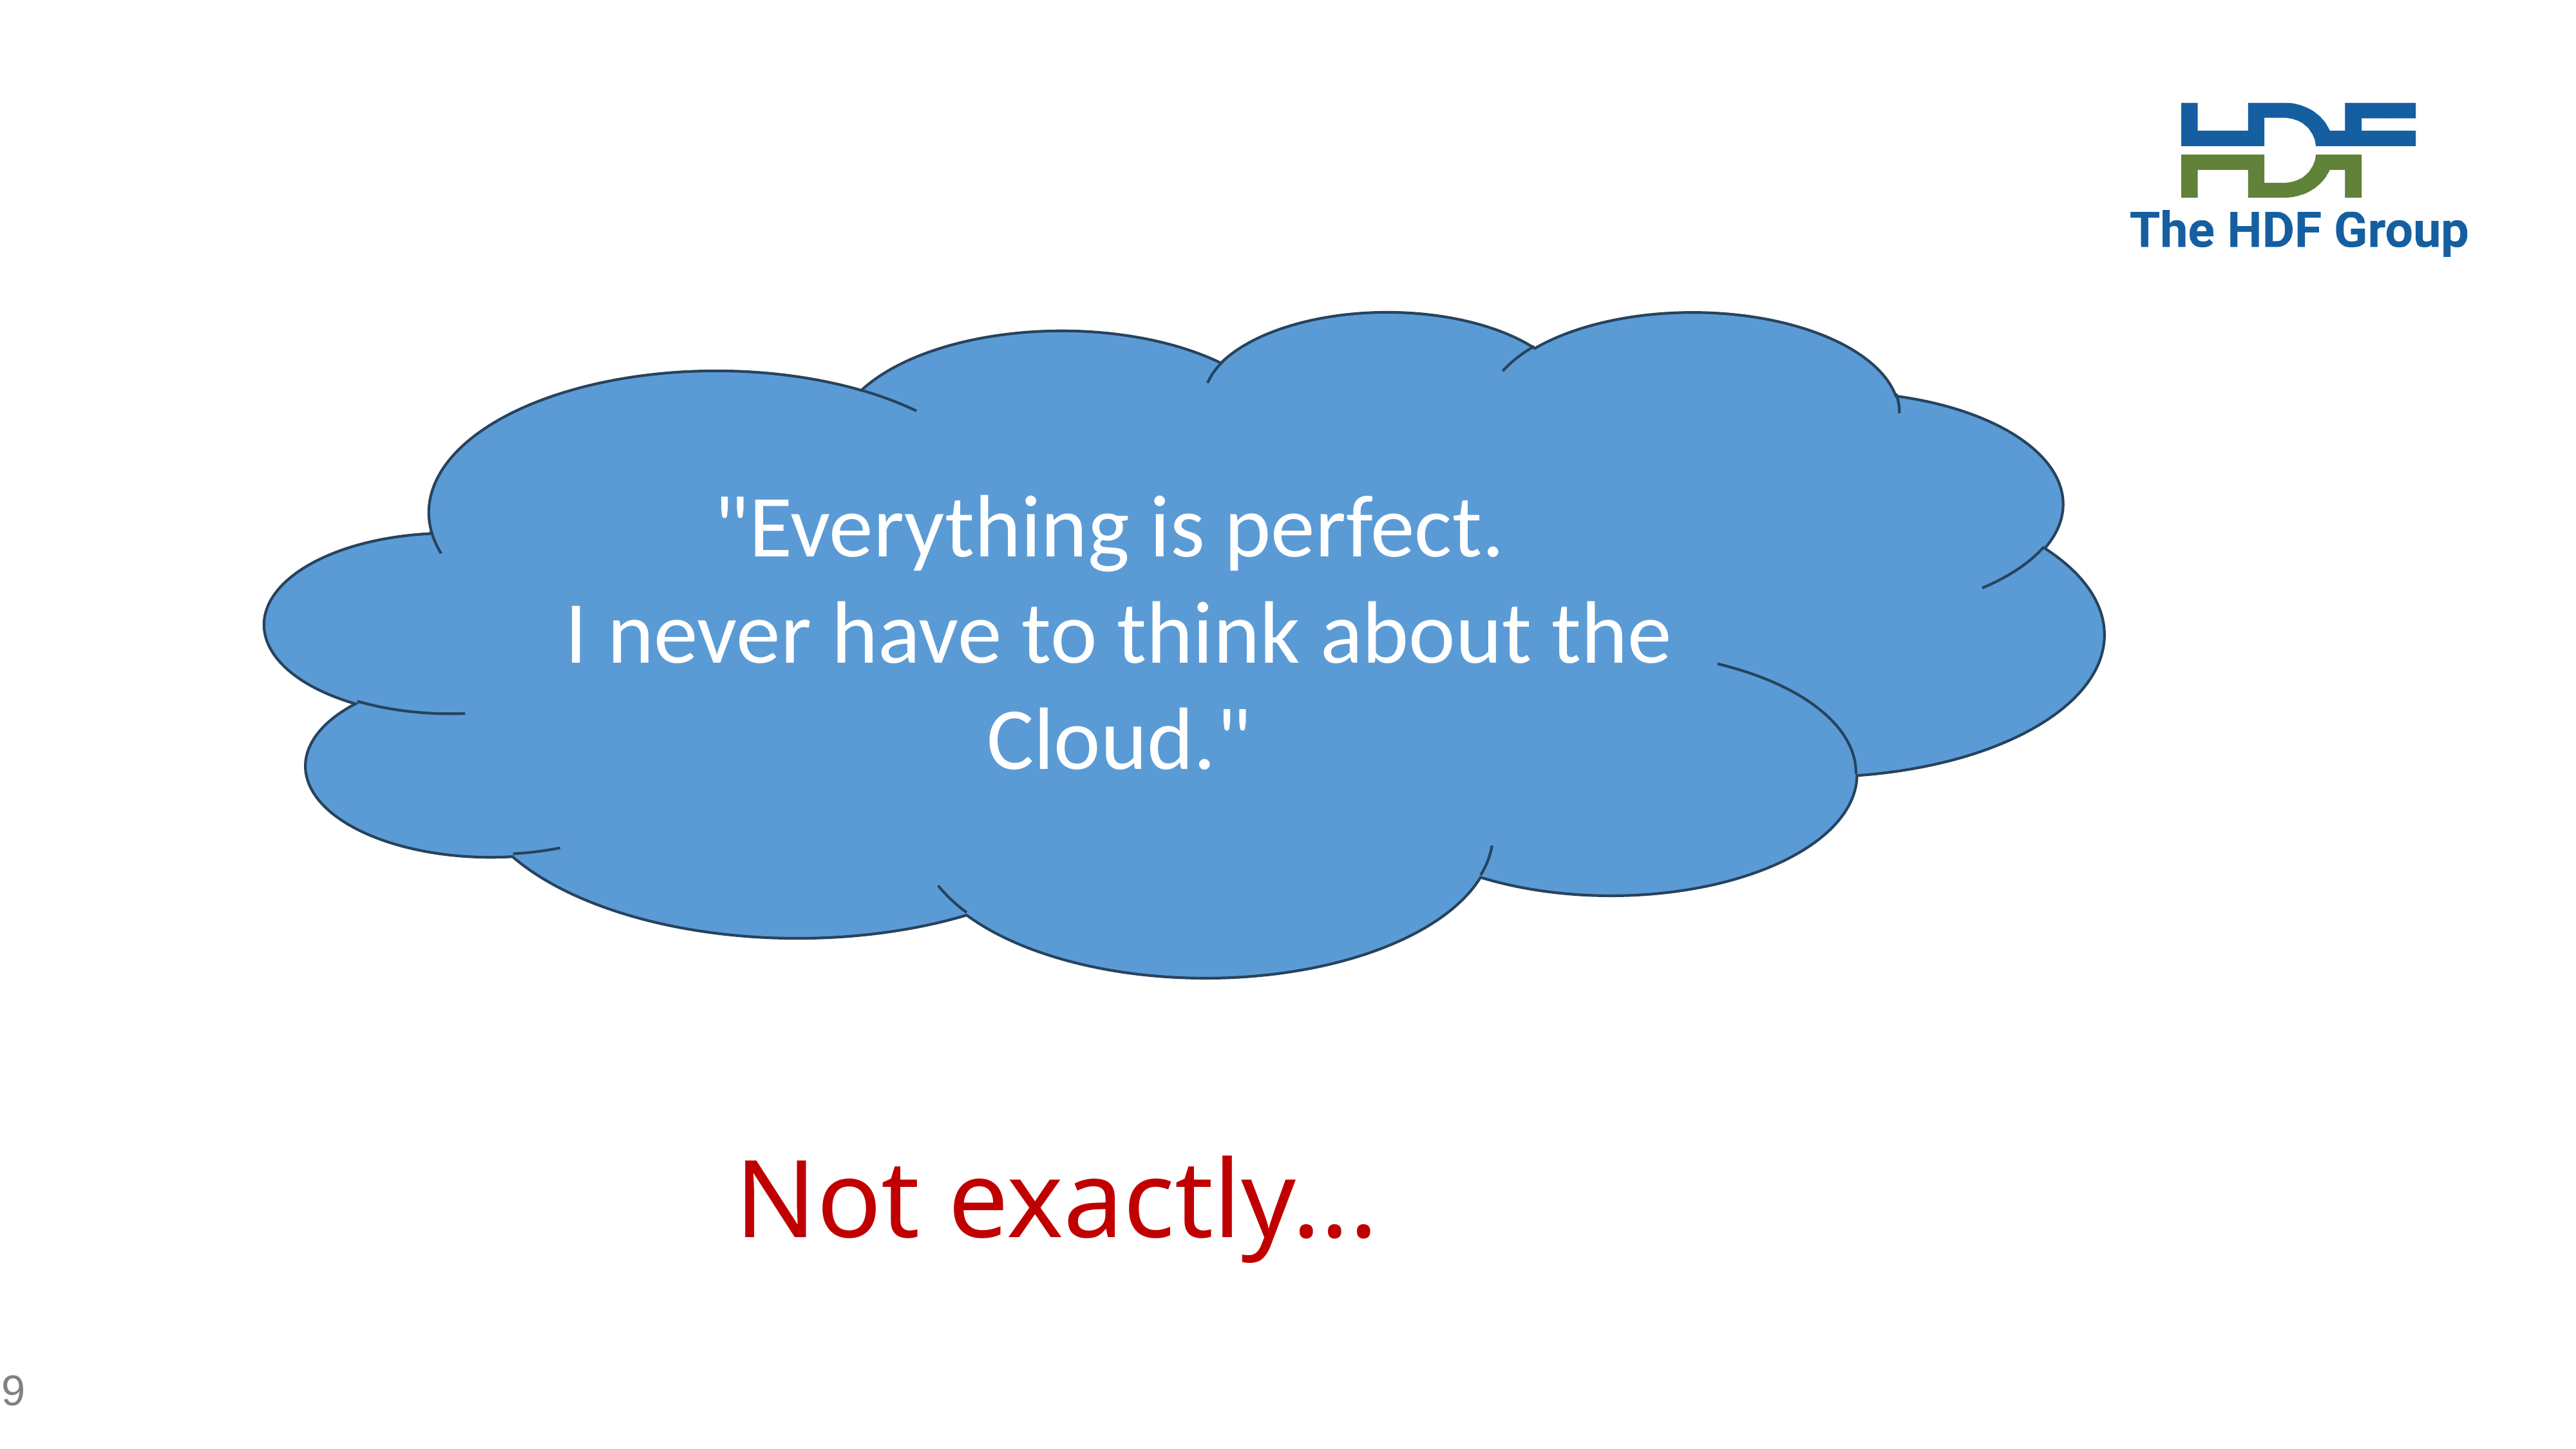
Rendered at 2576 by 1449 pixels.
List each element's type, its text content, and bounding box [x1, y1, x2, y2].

picture [2112, 98, 2485, 263]
text_box Not exactly... [725, 1125, 1627, 1264]
text_box "Everything is perfect. I never have to think about the Cloud." [262, 310, 2106, 980]
